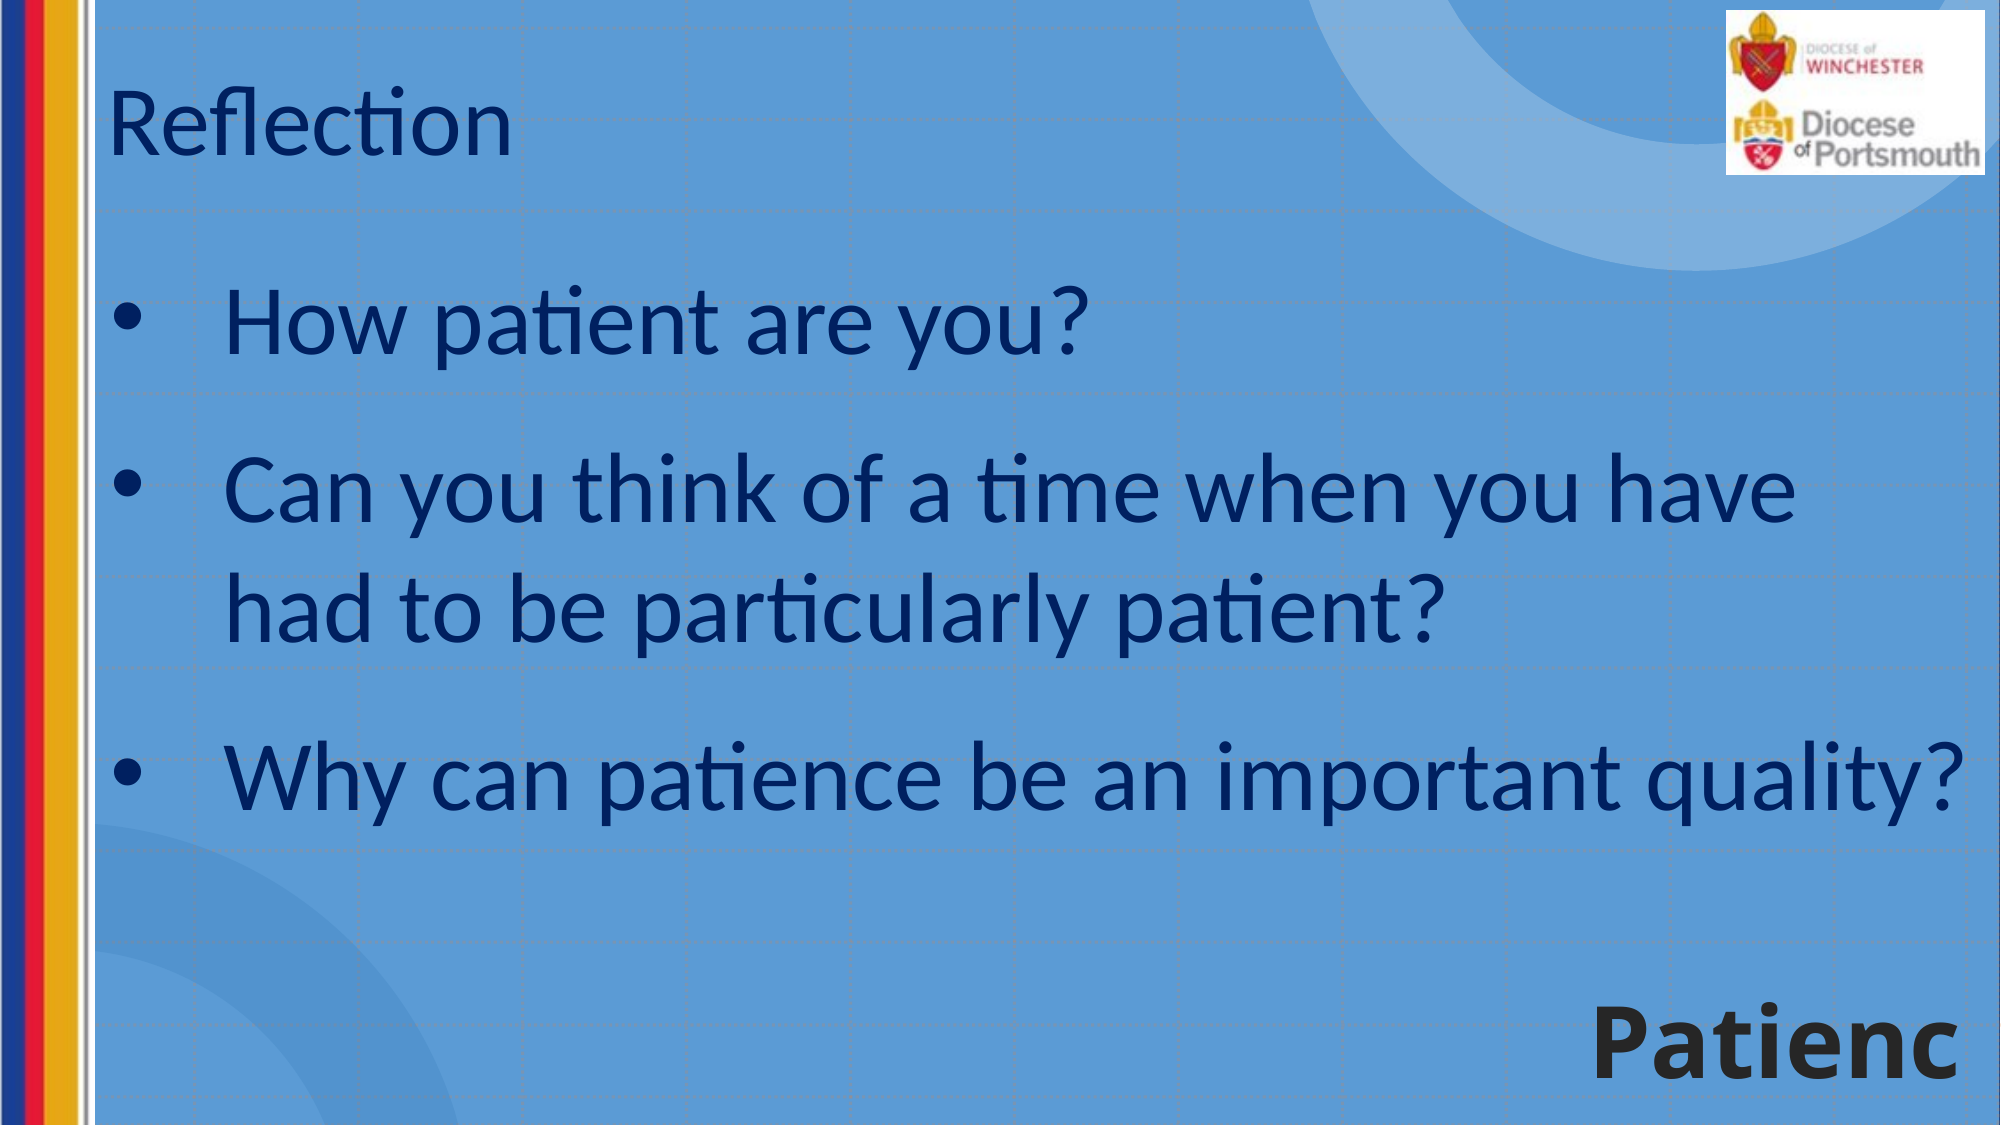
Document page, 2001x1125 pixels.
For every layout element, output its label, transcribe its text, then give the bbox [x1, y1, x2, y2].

text_box How patient are you? [95, 247, 1431, 383]
text_box Can you think of a time when you have had to be particularly patient? [95, 414, 1856, 670]
text_box Reflection [95, 47, 629, 183]
picture [1726, 10, 1985, 175]
picture [0, 0, 95, 1125]
text_box Patience [1549, 971, 2000, 1125]
text_box Why can patience be an important quality? [95, 703, 2000, 839]
